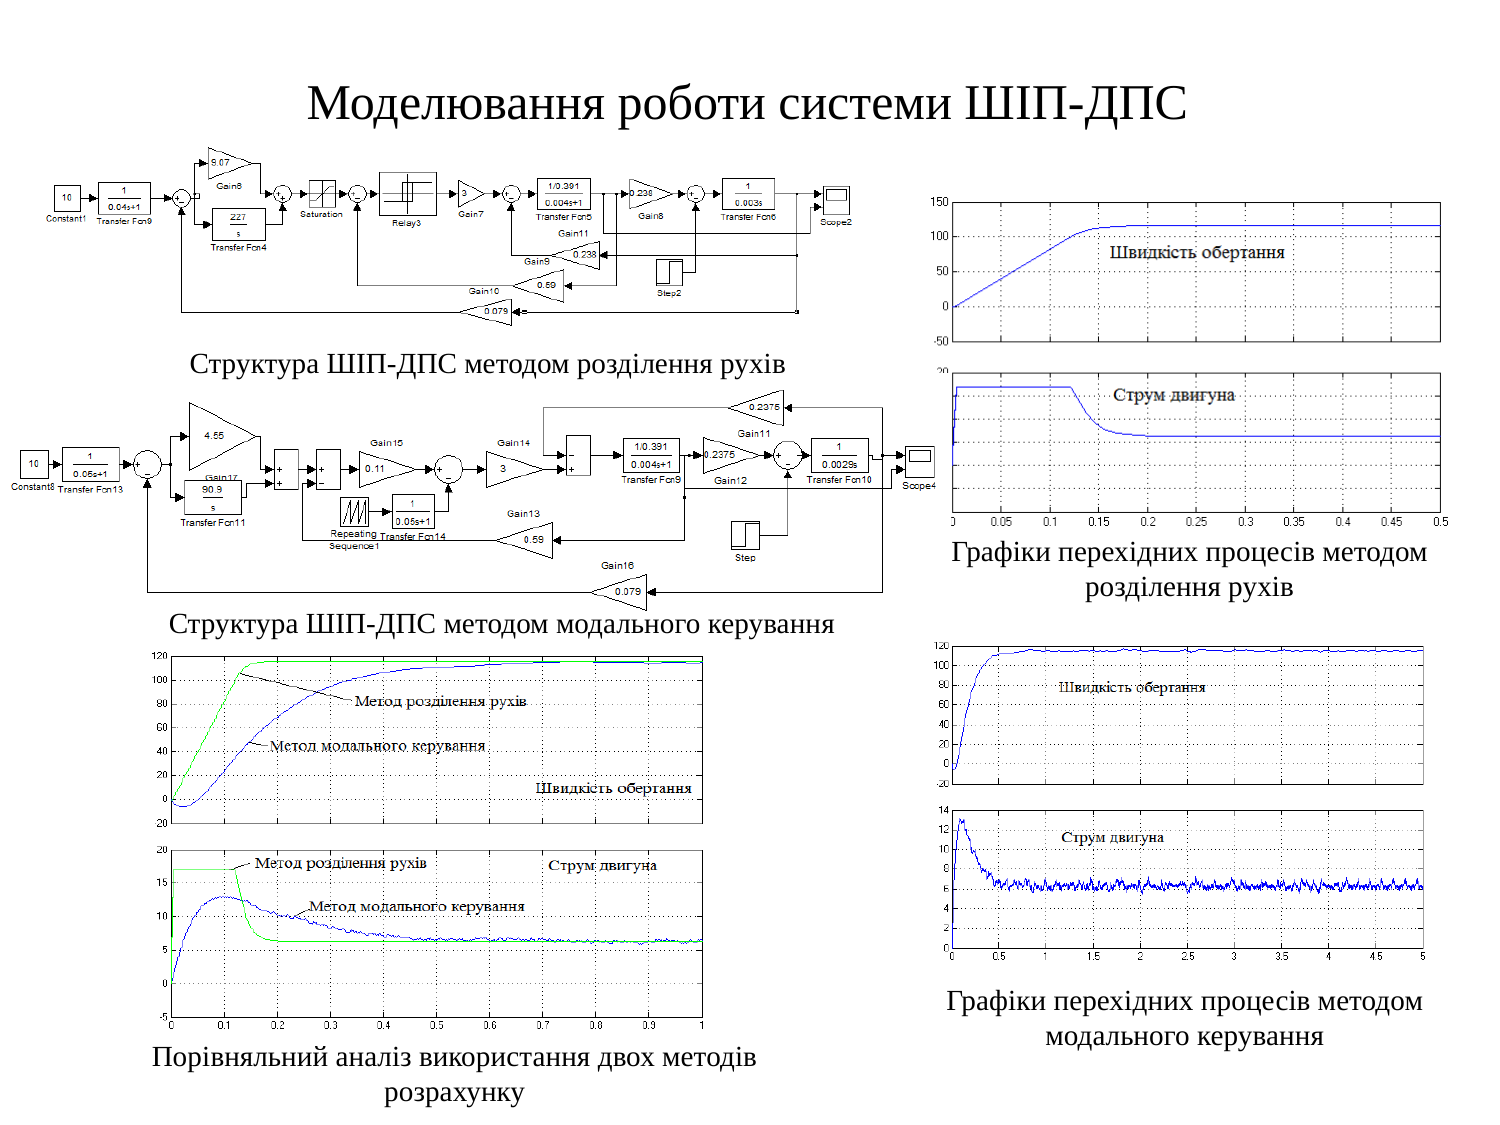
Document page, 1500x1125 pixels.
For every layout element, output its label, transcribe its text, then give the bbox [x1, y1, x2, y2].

picture [926, 631, 1430, 963]
picture [147, 644, 715, 1034]
text_box Порівняльний аналіз використання двох методів розрахунку [100, 1042, 809, 1115]
text_box Графіки перехідних процесів методом розділення рухів [956, 537, 1500, 610]
text_box Моделювання роботи системи ШІП-ДПС [62, 19, 1433, 138]
text_box Структура ШІП-ДПС методом модального керування [147, 623, 857, 647]
text_box Графіки перехідних процесів методом модального керування [868, 985, 1500, 1059]
picture [5, 194, 1453, 614]
text_box Структура ШІП-ДПС методом розділення рухів [171, 337, 805, 371]
picture [40, 136, 869, 329]
